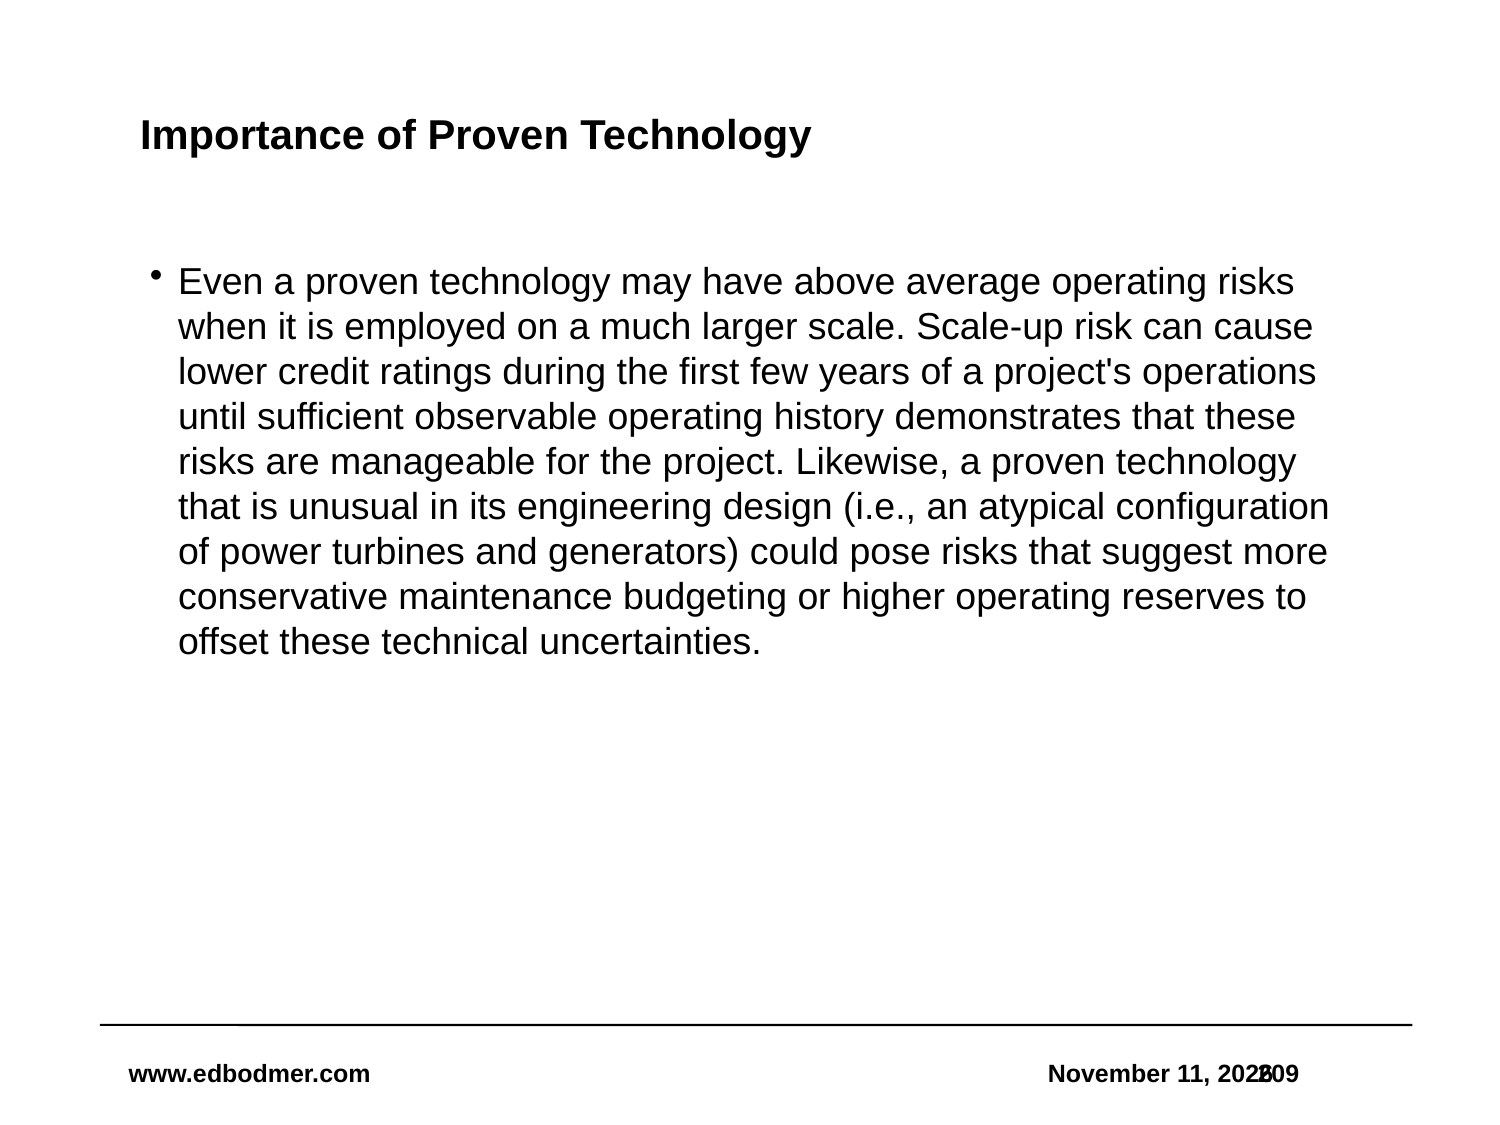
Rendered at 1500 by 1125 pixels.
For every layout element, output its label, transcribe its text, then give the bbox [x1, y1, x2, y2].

title Importance of Proven Technology [124, 99, 1288, 226]
list Even a proven technology may have above average operating risks when it is employed on a much larger scale. Scale-up risk can cause lower credit ratings during the first few years of a project's operations until sufficient observable operating history demonstrates that these risks are manageable for the project. Likewise, a proven technology that is unusual in its engineering design (i.e., an atypical configuration of power turbines and generators) could pose risks that suggest more conservative maintenance budgeting or higher operating reserves to offset these technical uncertainties. [124, 249, 1376, 1001]
